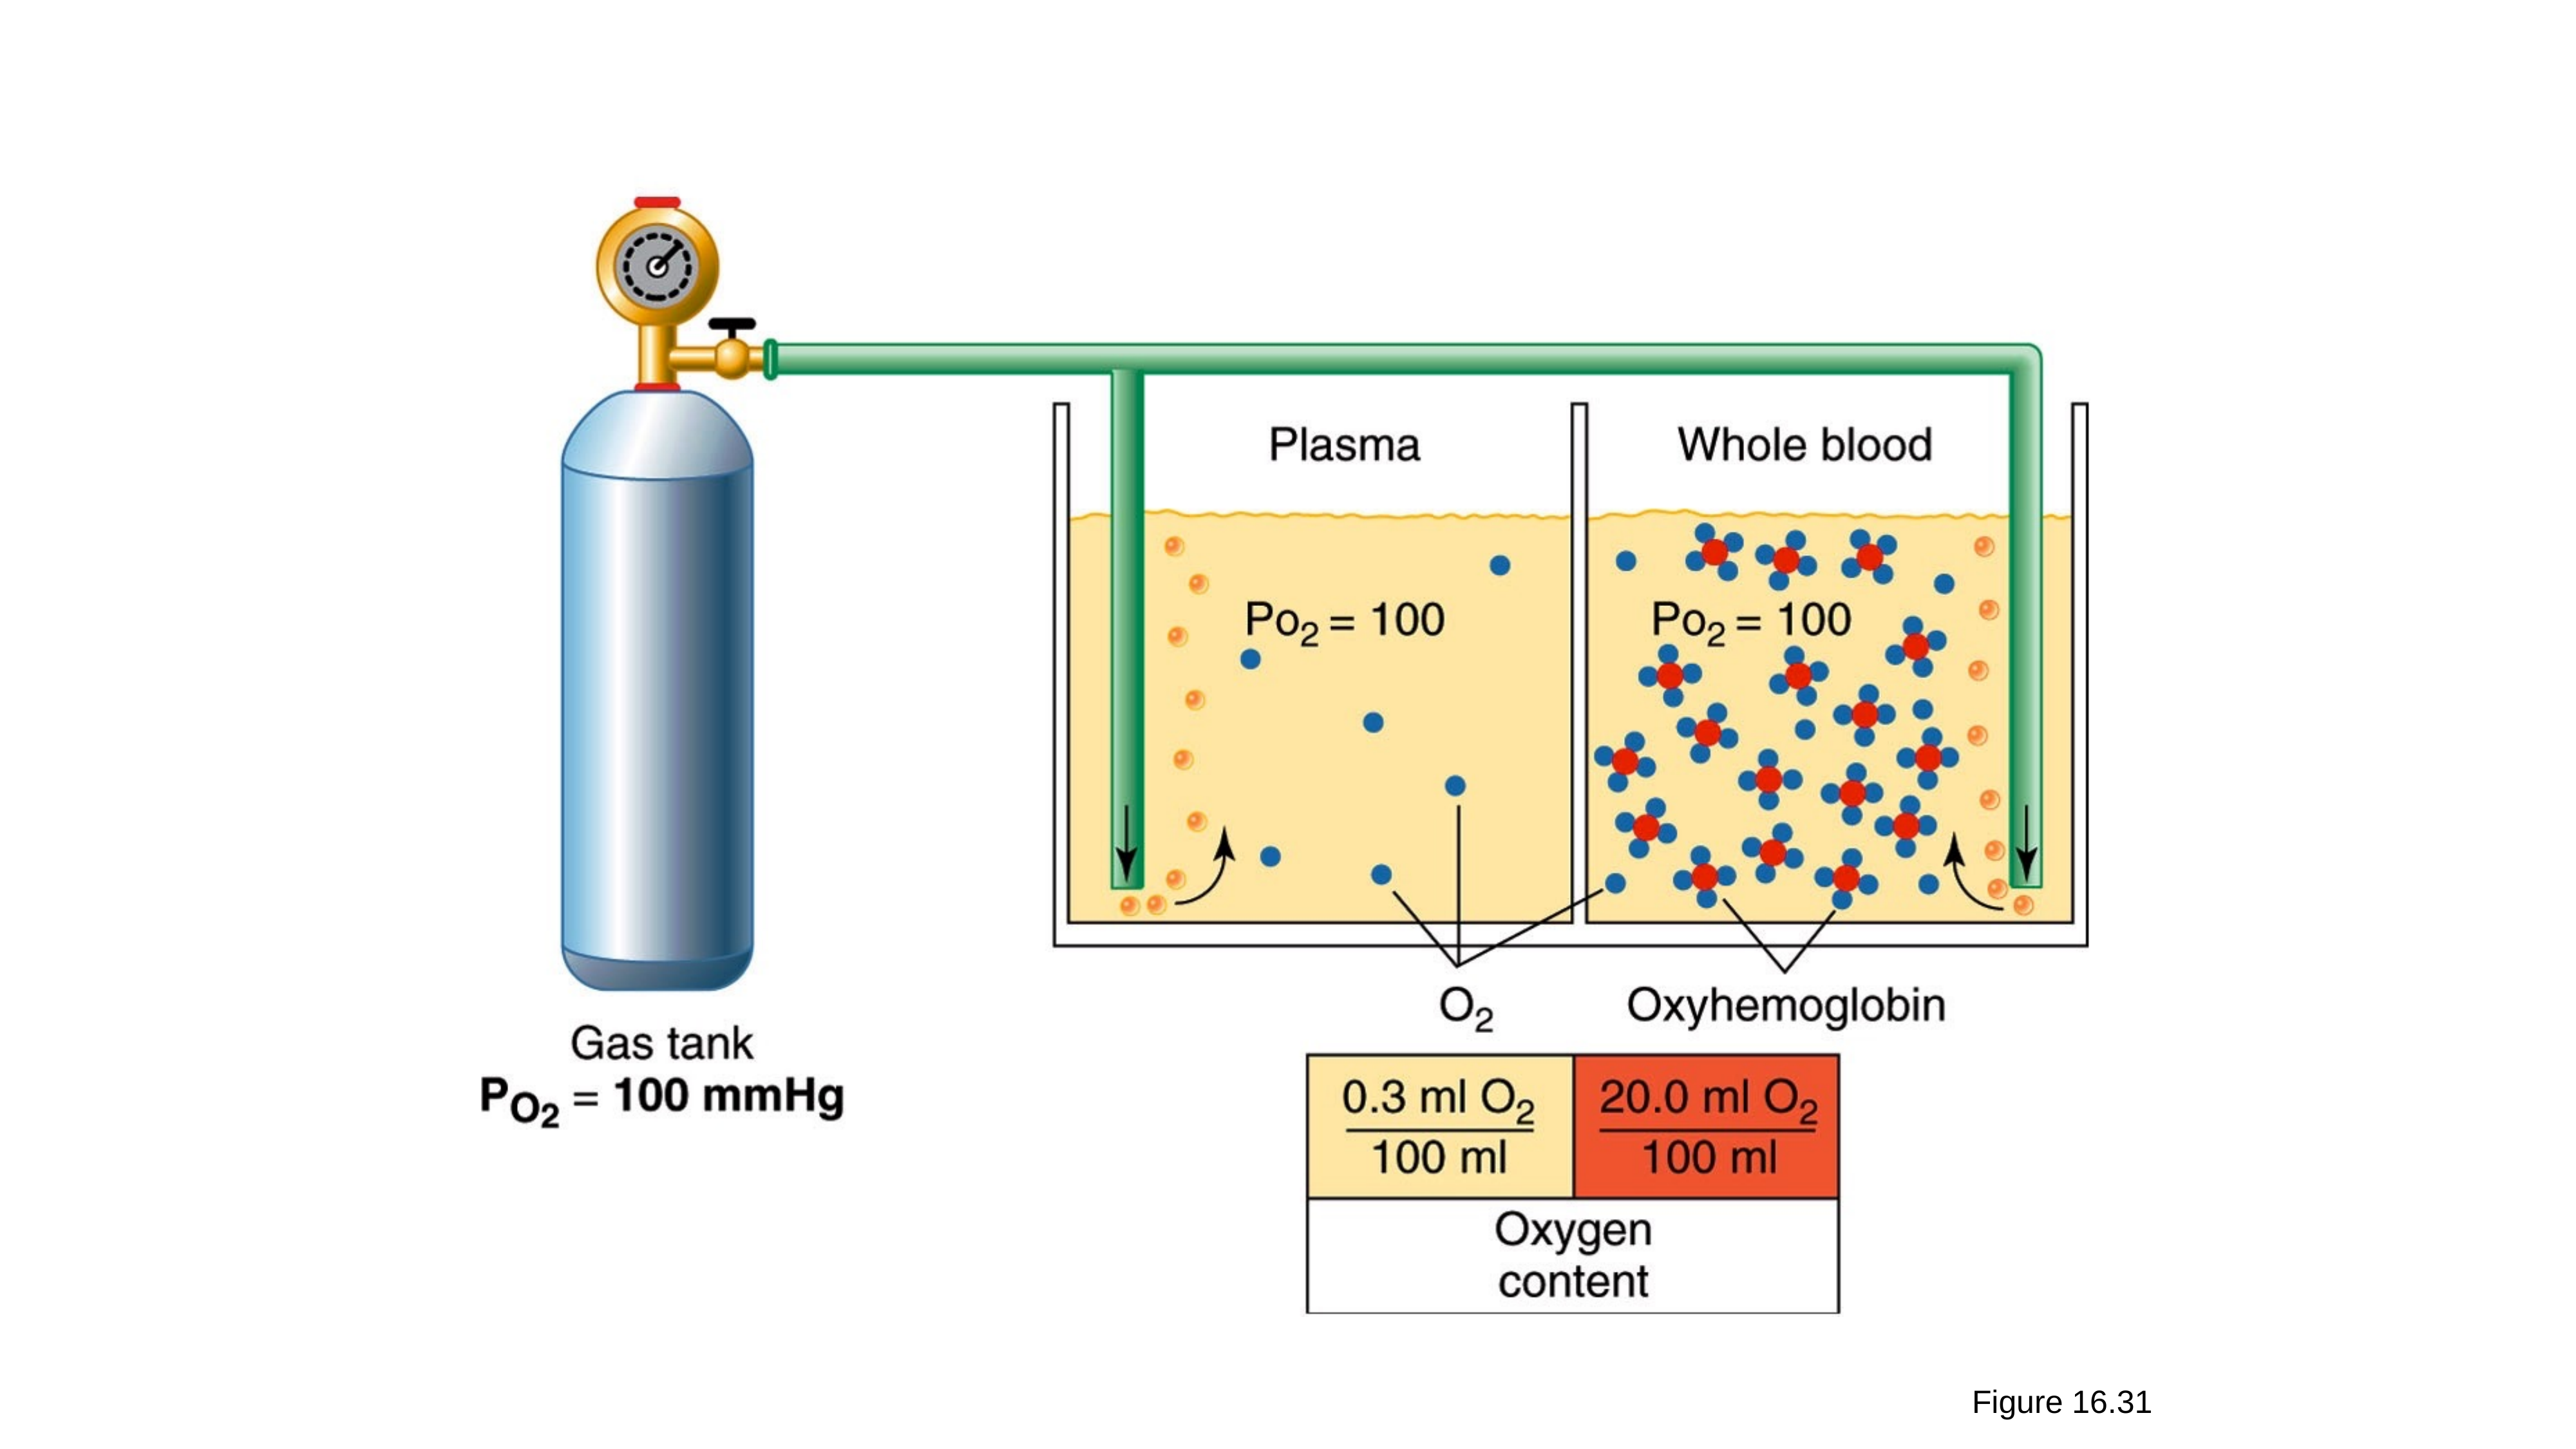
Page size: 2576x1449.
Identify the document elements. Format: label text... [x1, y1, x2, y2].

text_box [480, 129, 2090, 1317]
text_box Figure 16.31 [1956, 1373, 2231, 1428]
